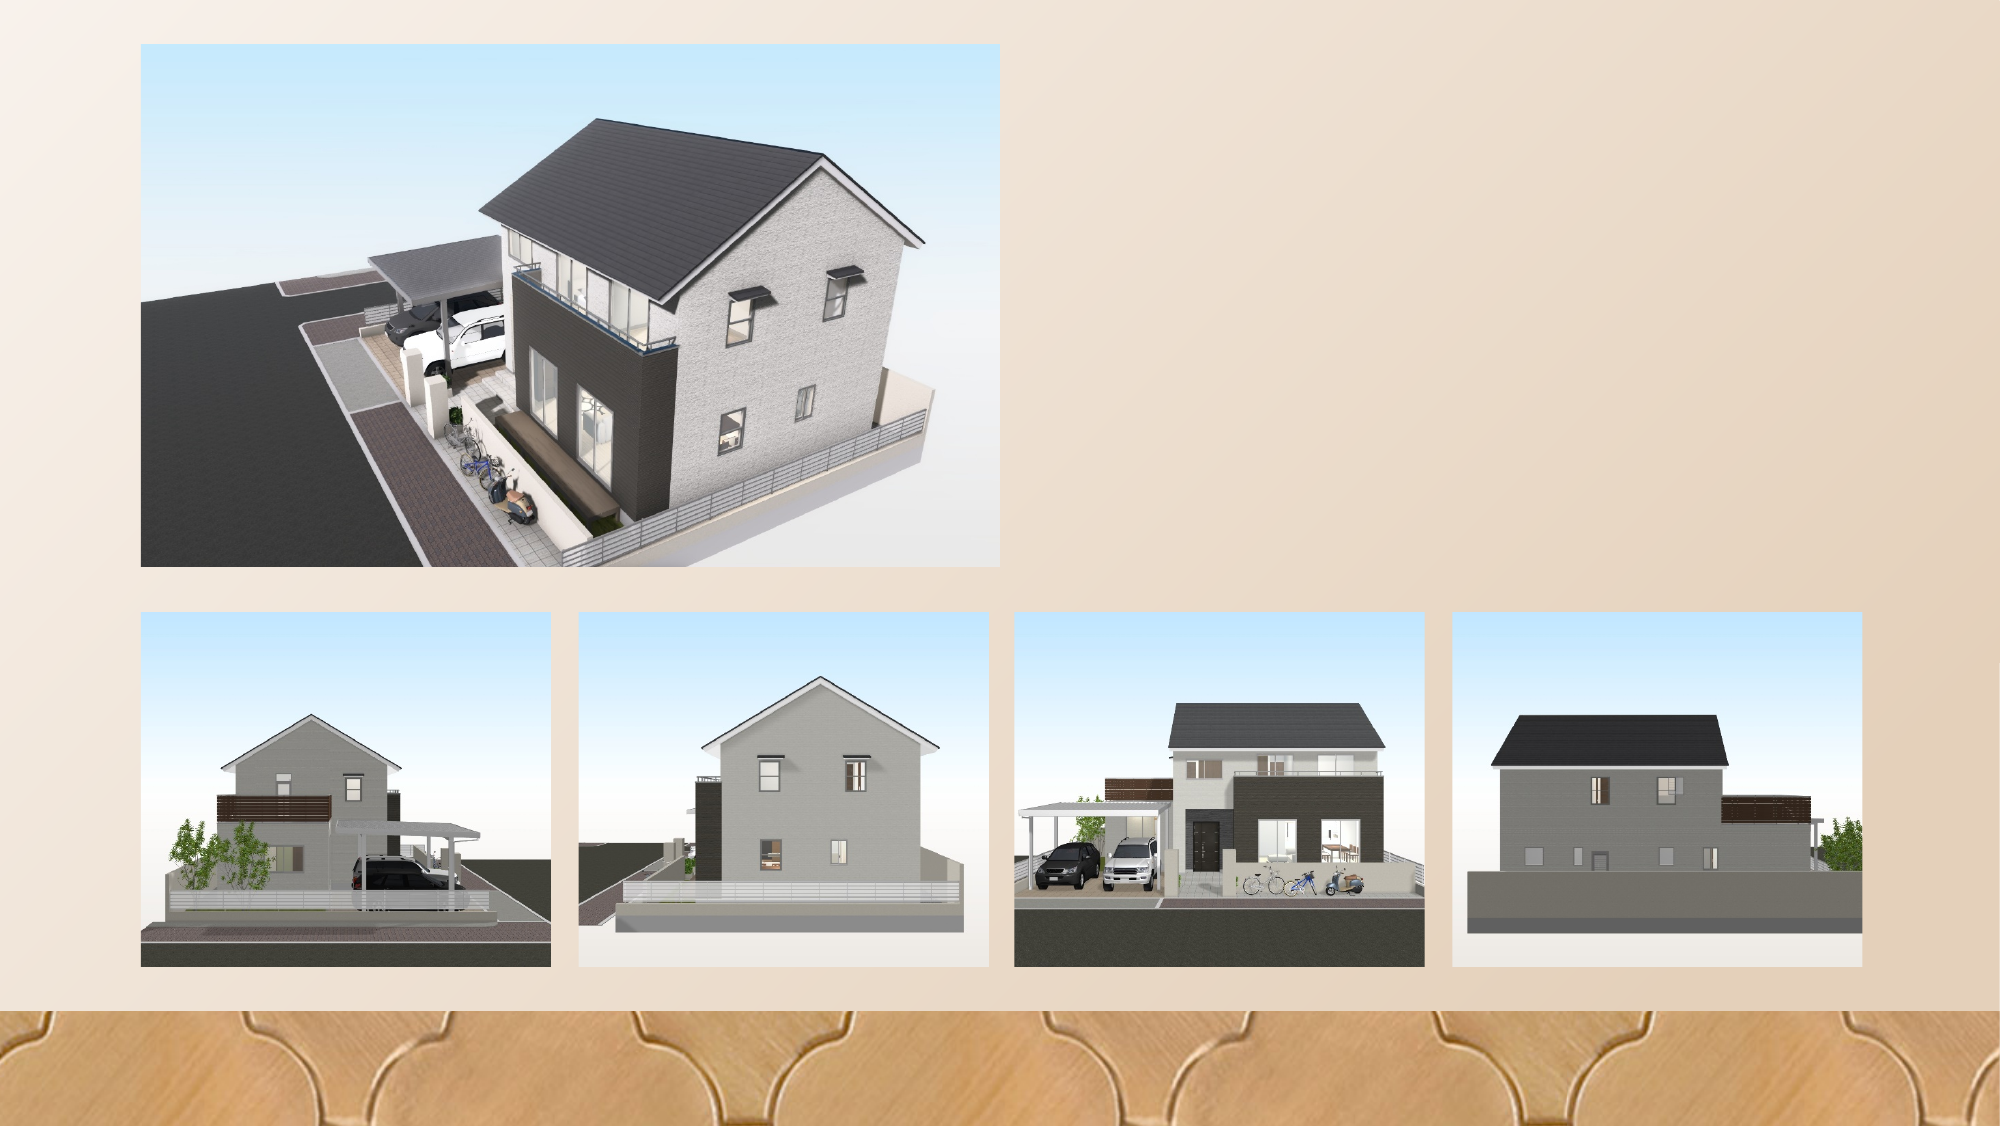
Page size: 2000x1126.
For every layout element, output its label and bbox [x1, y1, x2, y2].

picture [1014, 612, 1425, 968]
picture [0, 1011, 2000, 1126]
picture [140, 43, 1001, 567]
picture [140, 612, 552, 968]
picture [578, 612, 989, 968]
picture [1451, 612, 1863, 968]
